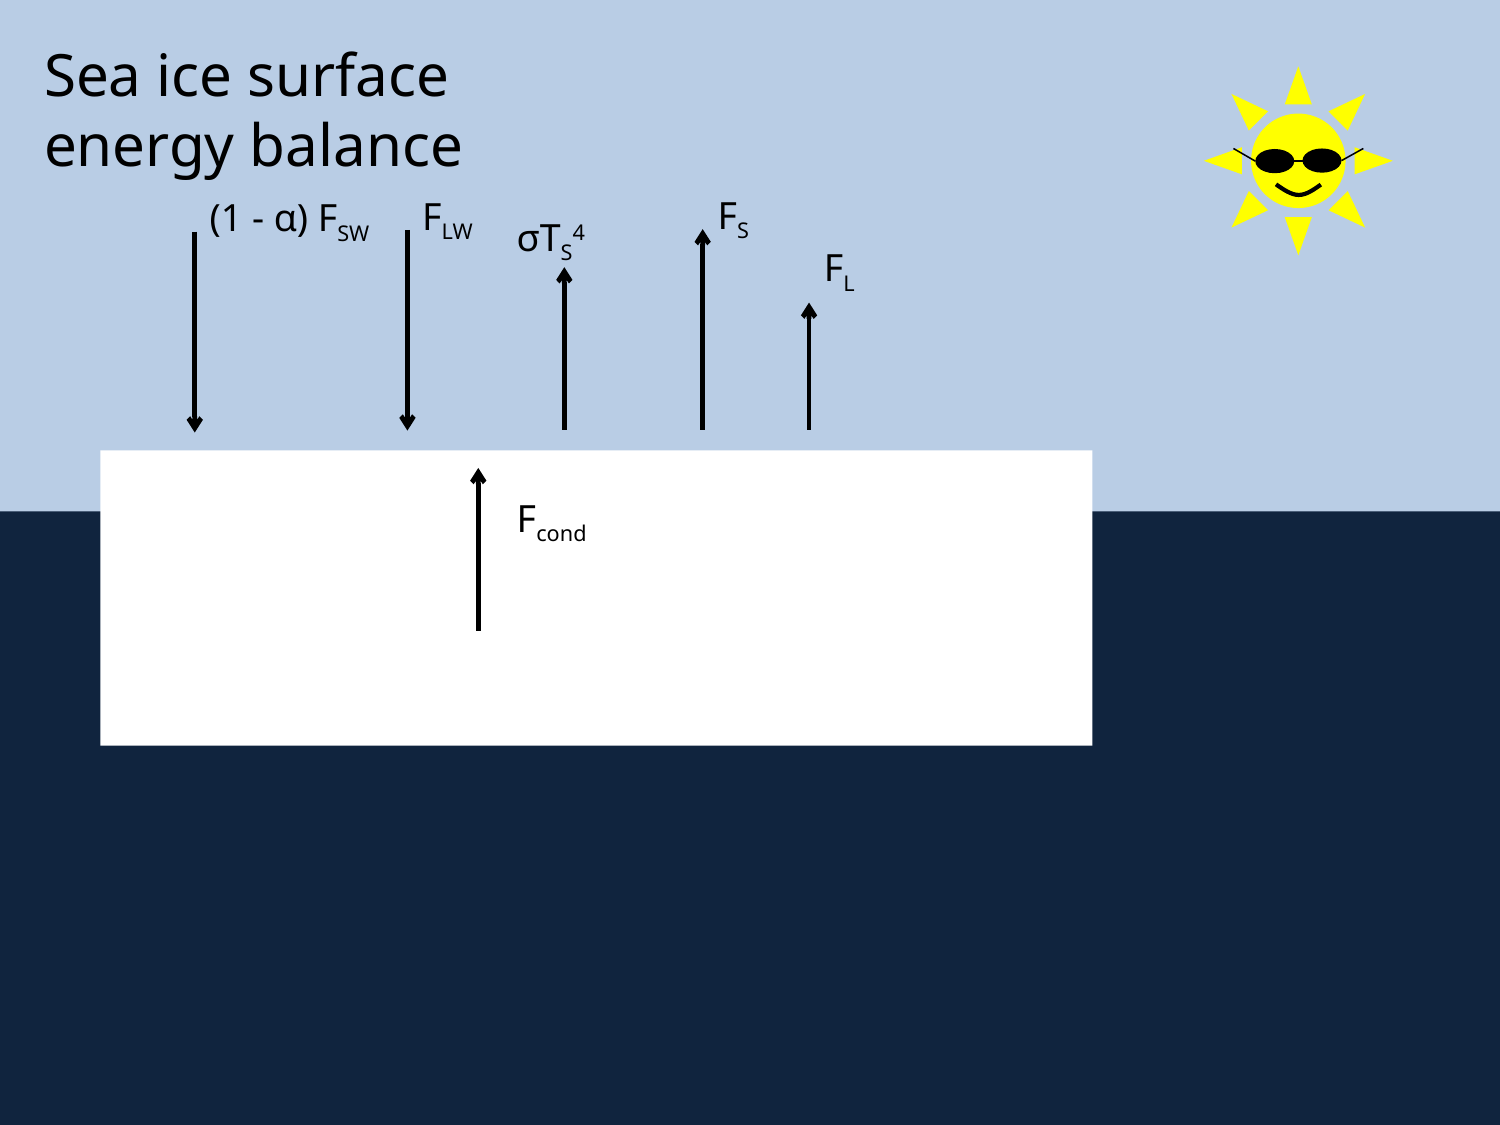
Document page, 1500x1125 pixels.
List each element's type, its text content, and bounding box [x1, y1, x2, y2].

text_box [1326, 188, 1368, 230]
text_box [1233, 148, 1364, 174]
text_box FL [809, 236, 1105, 303]
text_box (1 - α) FSW [194, 187, 407, 253]
text_box Fcond [501, 487, 606, 554]
text_box [1229, 188, 1271, 230]
text_box [1282, 215, 1314, 258]
text_box [1253, 182, 1343, 211]
text_box Sea ice surface energy balance [29, 30, 621, 186]
text_box [1282, 64, 1314, 107]
text_box [1367, 149, 1395, 172]
text_box σTS4 [501, 206, 695, 273]
text_box [1326, 92, 1368, 133]
text_box [1201, 148, 1231, 172]
text_box FS [702, 184, 999, 251]
text_box [1274, 182, 1323, 198]
text_box FLW [407, 186, 512, 251]
text_box [98, 448, 1095, 748]
text_box [0, 509, 1500, 1125]
text_box [1229, 92, 1271, 133]
text_box [1251, 111, 1346, 146]
